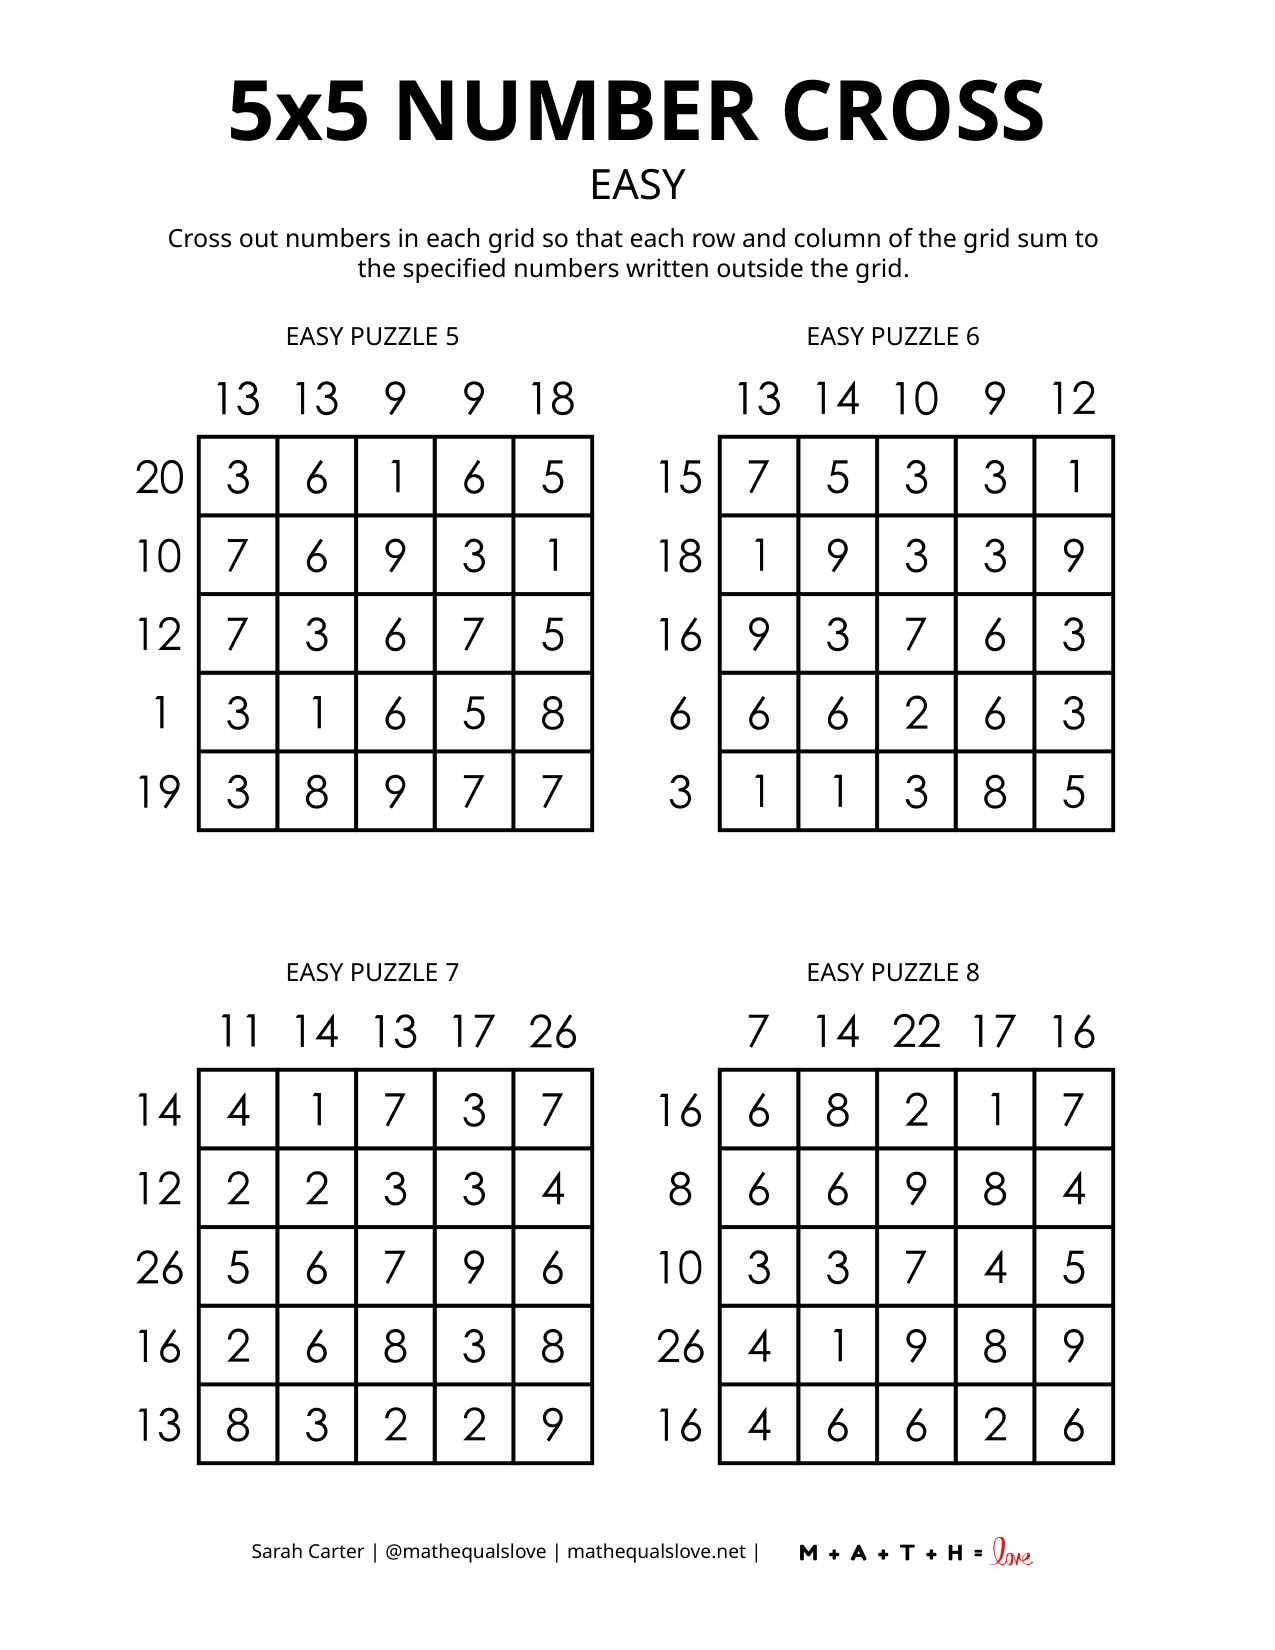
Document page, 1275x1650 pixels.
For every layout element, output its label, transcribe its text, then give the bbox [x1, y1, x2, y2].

picture [790, 1534, 1039, 1569]
picture [116, 986, 597, 1468]
text_box EASY PUZZLE 5 [133, 320, 613, 372]
text_box Cross out numbers in each grid so that each row and column of the grid sum to the specified numbers written outside the grid. [0, 214, 1275, 290]
picture [116, 353, 597, 834]
text_box Sarah Carter | @mathequalslove | mathequalslove.net | [236, 1532, 1071, 1570]
text_box EASY PUZZLE 7 [133, 956, 613, 1007]
picture [636, 986, 1118, 1468]
picture [636, 353, 1118, 834]
text_box 5x5 NUMBER CROSS EASY [77, 50, 1198, 214]
text_box EASY PUZZLE 6 [654, 320, 1134, 372]
text_box EASY PUZZLE 8 [654, 956, 1134, 1007]
